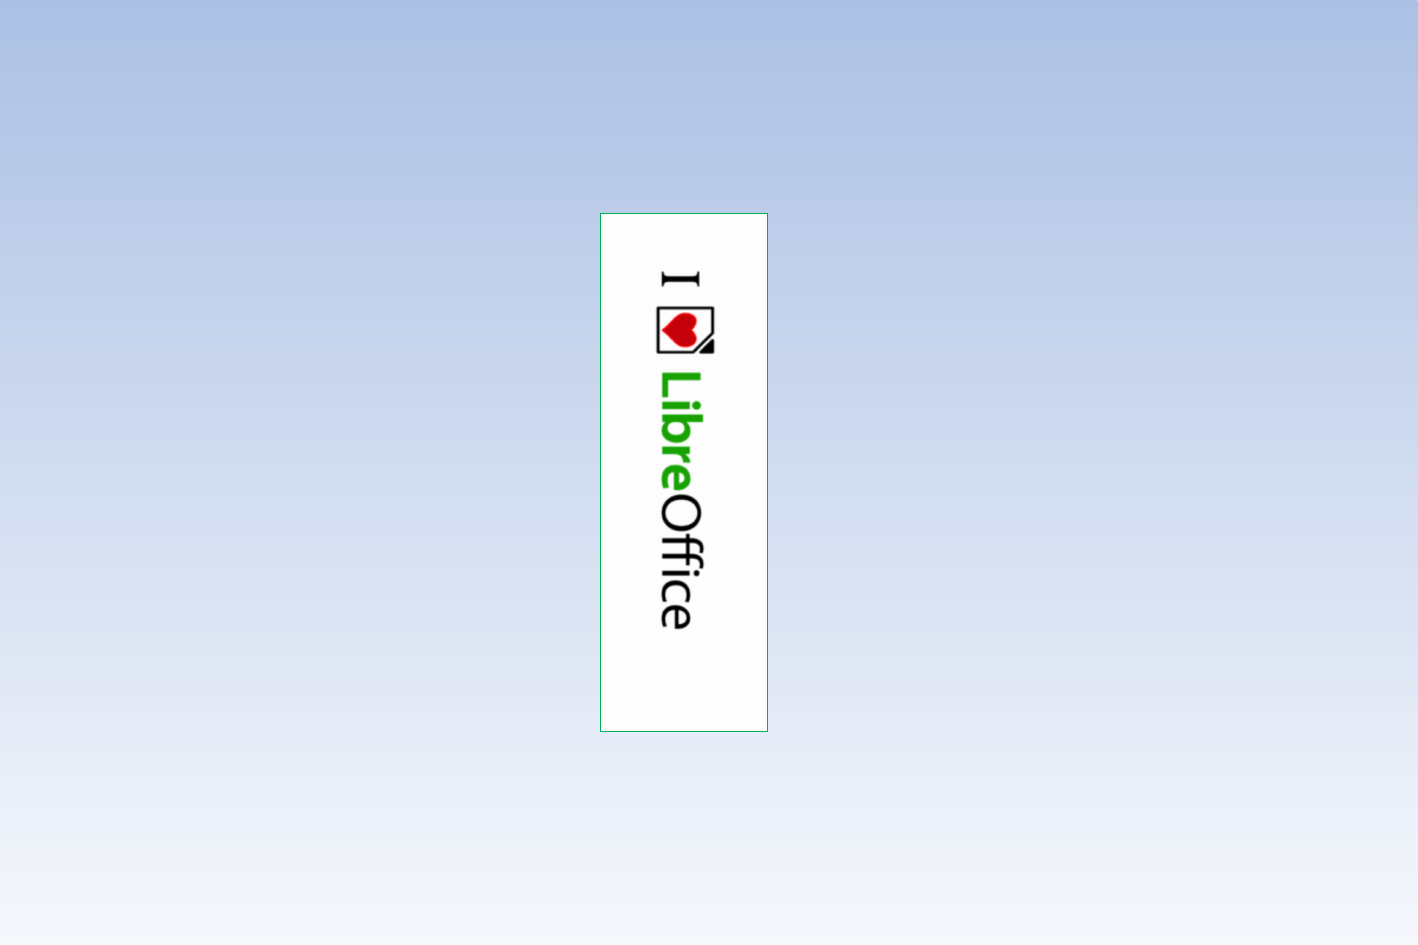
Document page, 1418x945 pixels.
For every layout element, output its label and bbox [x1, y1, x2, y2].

picture [424, 214, 943, 731]
